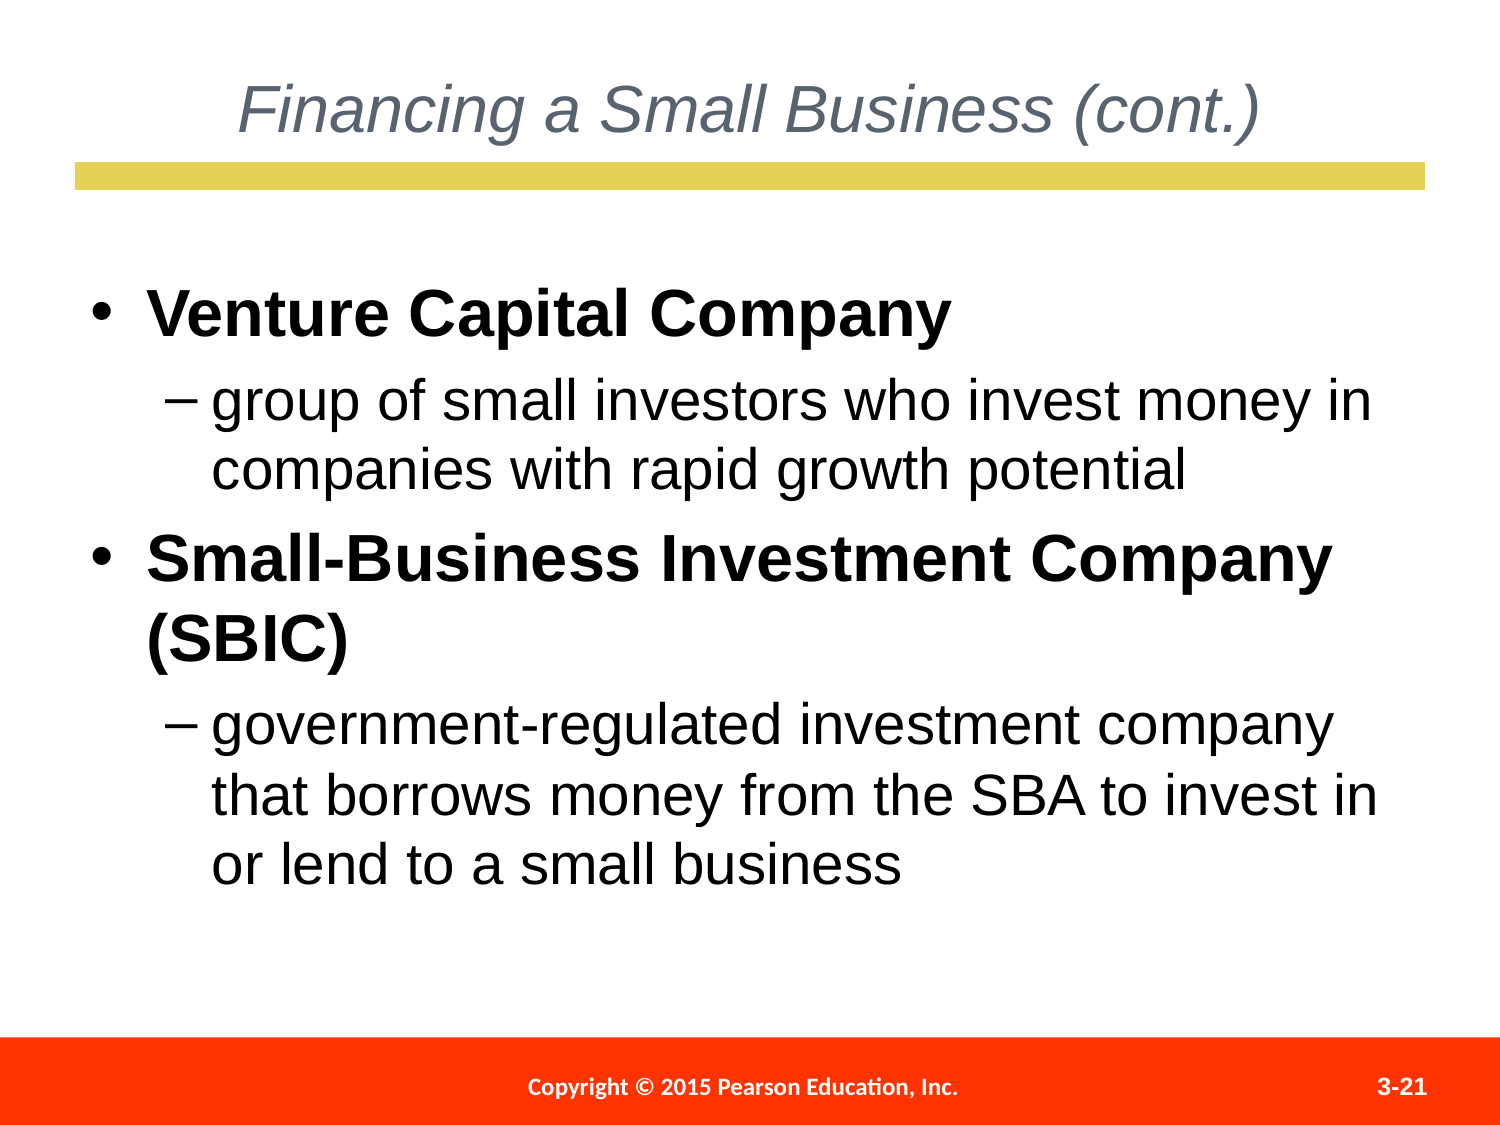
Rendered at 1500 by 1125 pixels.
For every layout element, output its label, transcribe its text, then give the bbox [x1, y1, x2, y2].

list Venture Capital Company group of small investors who invest money in companies with rapid growth potential Small-Business Investment Company (SBIC) government-regulated investment company that borrows money from the SBA to invest in or lend to a small business [74, 262, 1426, 1006]
title Financing a Small Business (cont.) [74, 12, 1426, 201]
